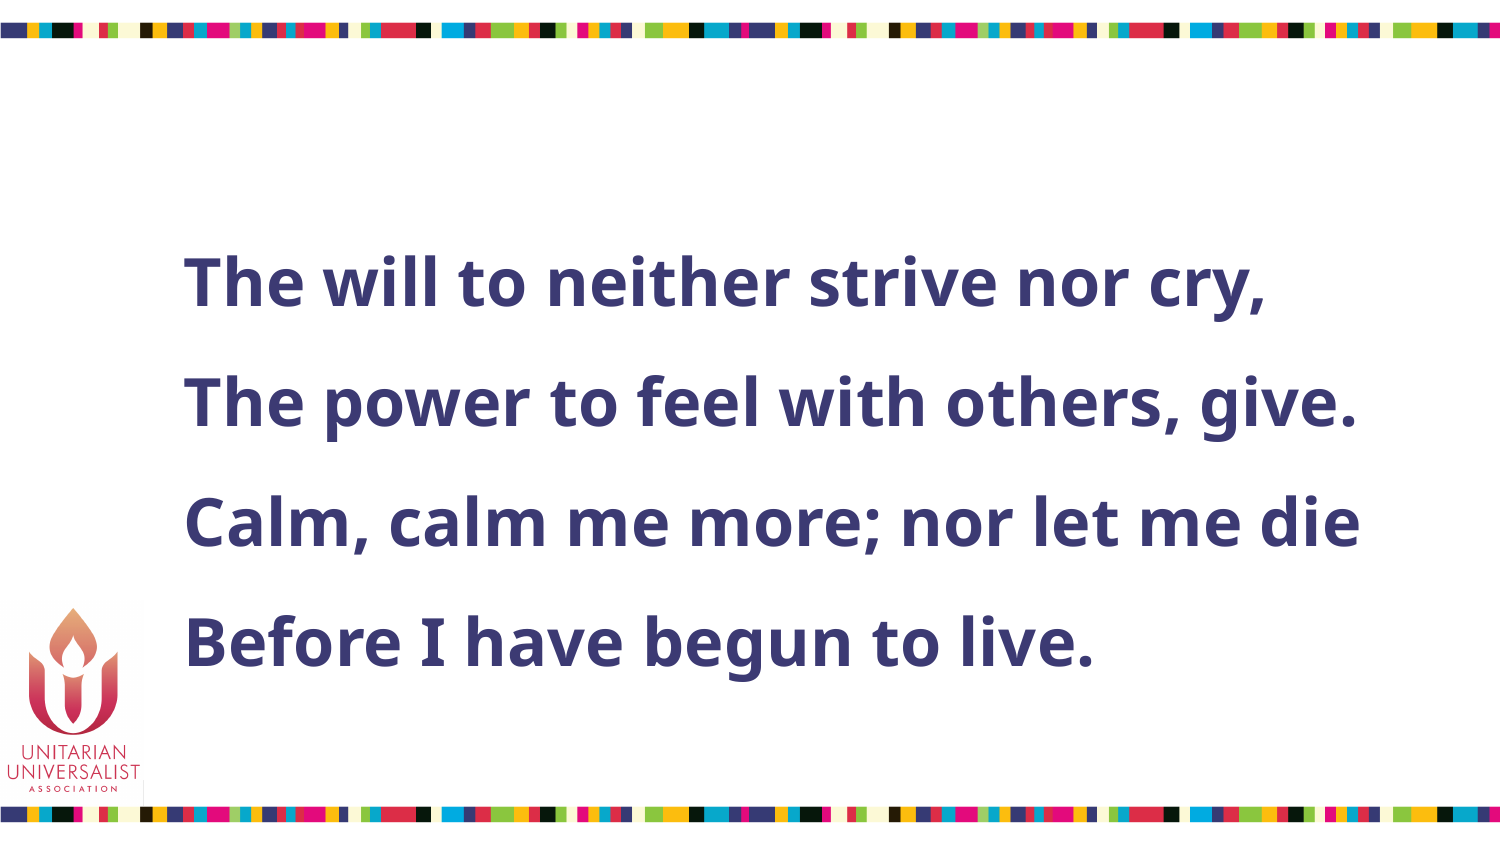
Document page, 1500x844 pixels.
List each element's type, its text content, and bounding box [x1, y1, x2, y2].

text_box The will to neither strive nor cry, The power to feel with others, give. Calm, calm me more; nor let me die Before I have begun to live. [168, 184, 1421, 695]
picture [0, 22, 1500, 40]
picture [0, 600, 1500, 824]
